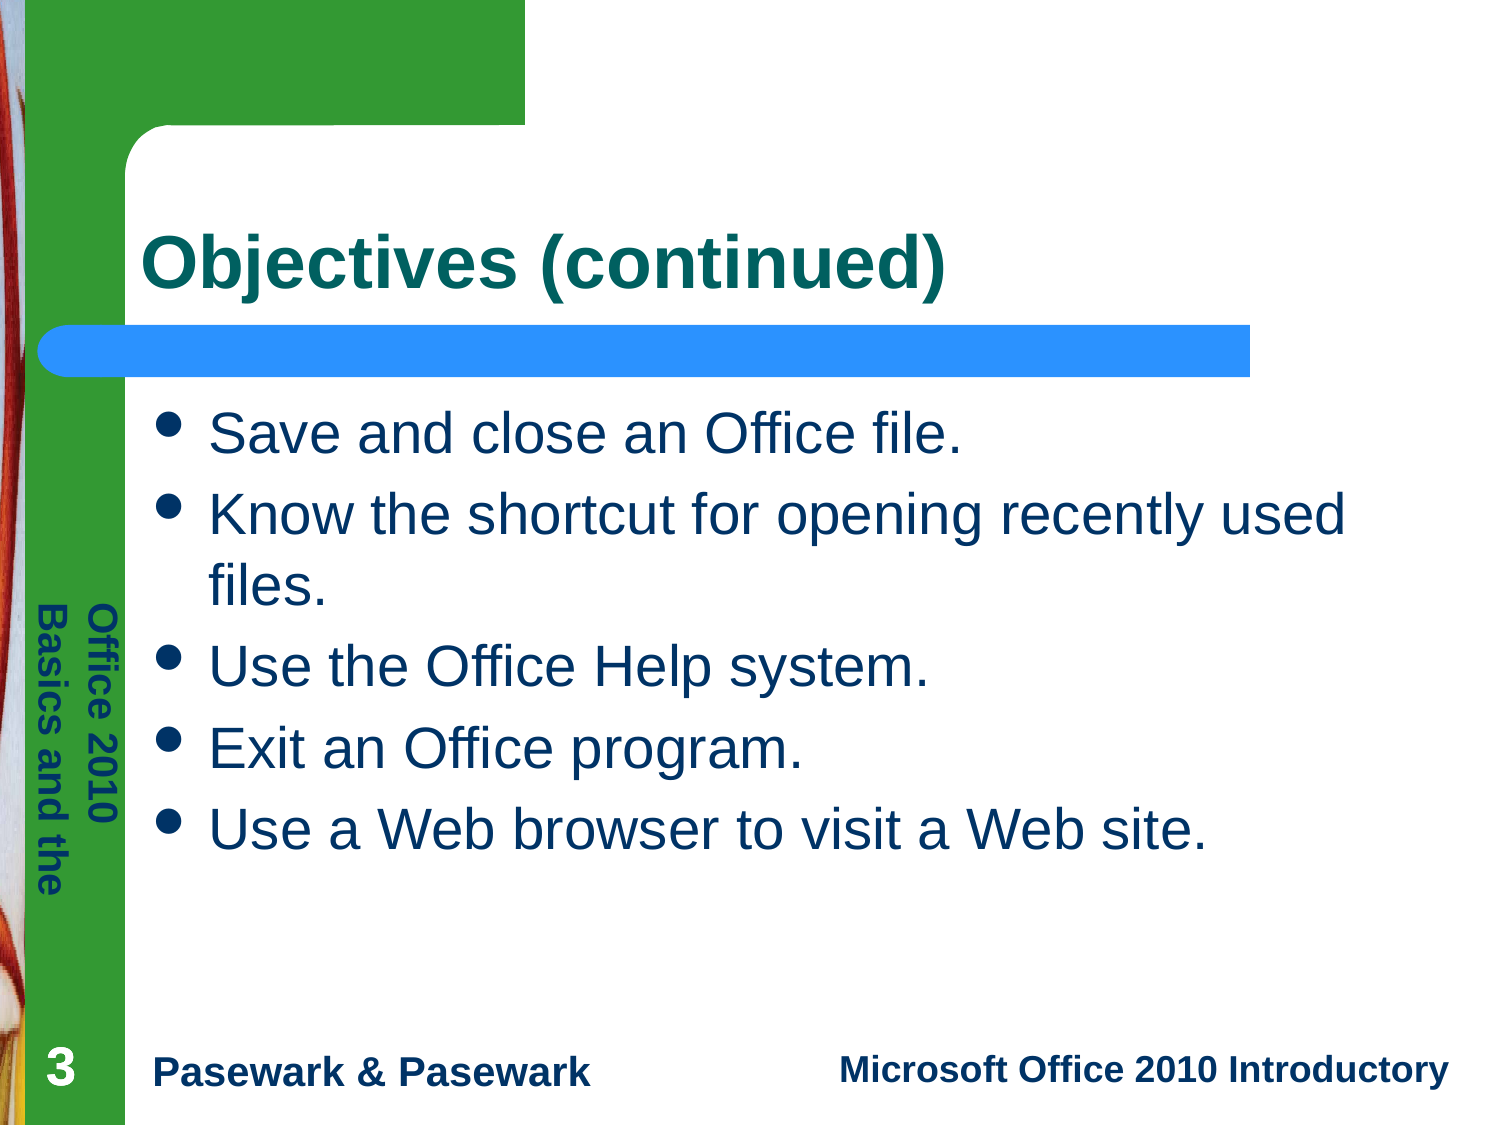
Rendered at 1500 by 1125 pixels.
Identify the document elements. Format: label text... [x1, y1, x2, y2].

text_box 3 [13, 1023, 111, 1105]
list Save and close an Office file. Know the shortcut for opening recently used files. Use the Office Help system. Exit an Office program. Use a Web browser to visit a Web site. [137, 387, 1400, 999]
title Objectives (continued) [124, 124, 1426, 313]
picture [0, 0, 25, 1125]
